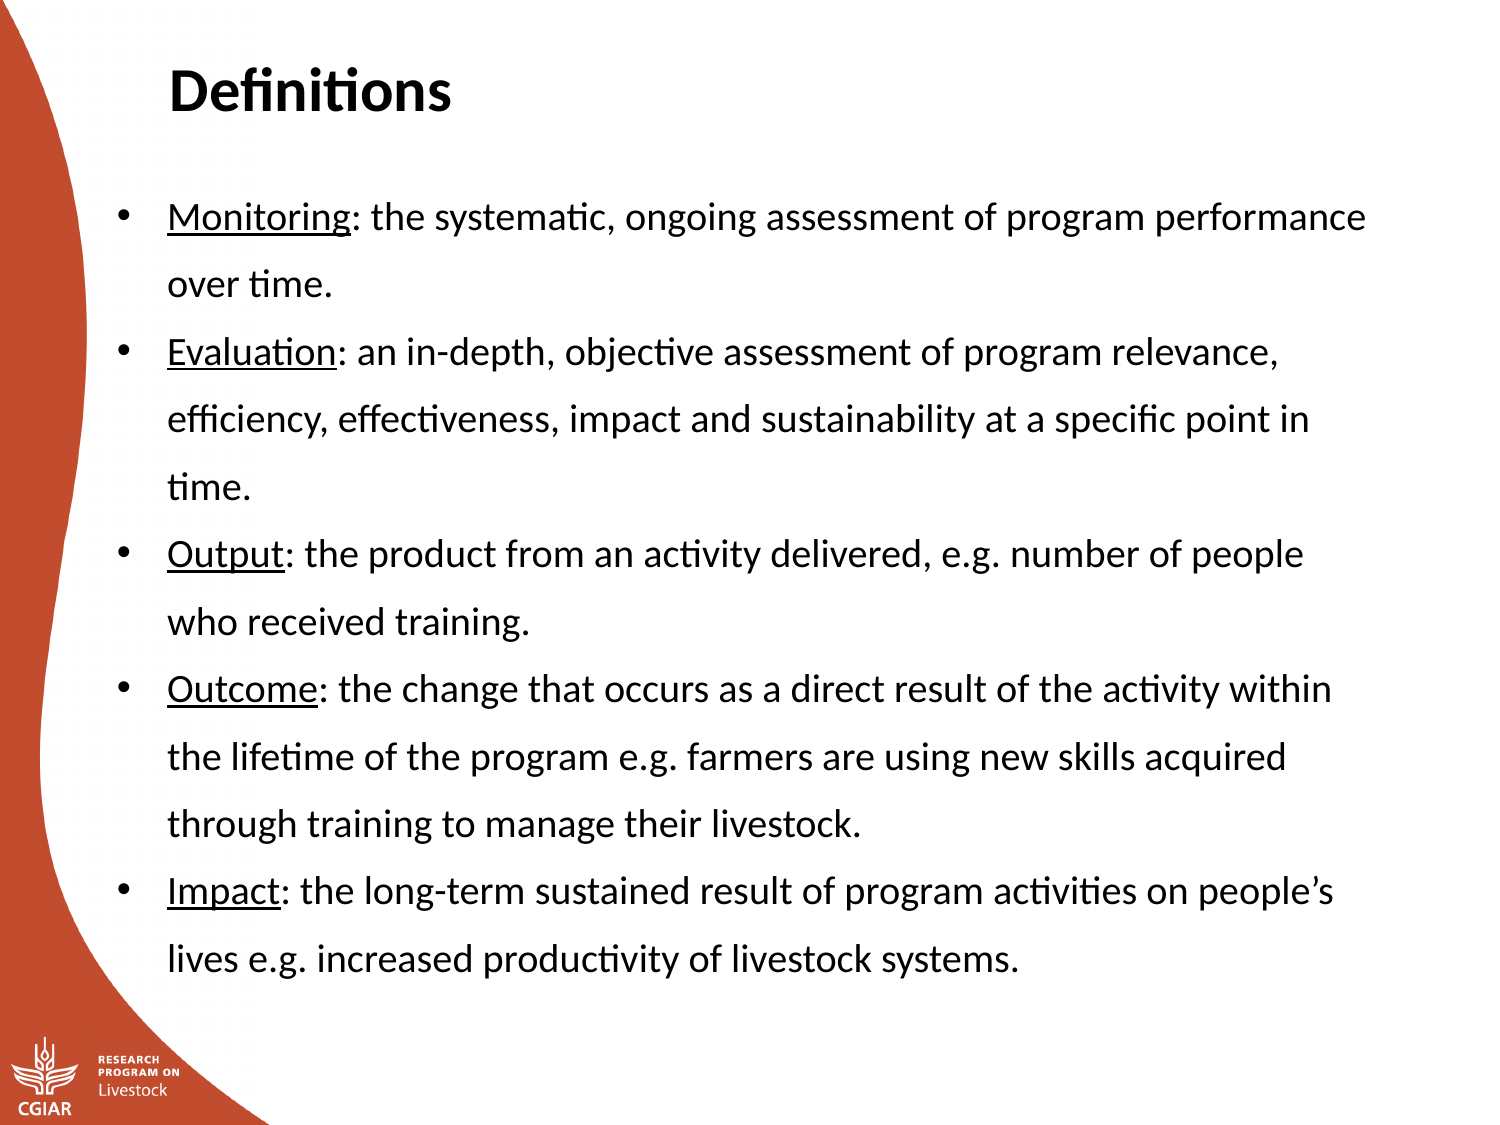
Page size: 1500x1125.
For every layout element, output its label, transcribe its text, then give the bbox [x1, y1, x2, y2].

picture [0, 0, 270, 1125]
list Monitoring: the systematic, ongoing assessment of program performance over time. Evaluation: an in-depth, objective assessment of program relevance, efficiency, effectiveness, impact and sustainability at a specific point in time. Output: the product from an activity delivered, e.g. number of people who received training. Outcome: the change that occurs as a direct result of the activity within the lifetime of the program e.g. farmers are using new skills acquired through training to manage their livestock. Impact: the long-term sustained result of program activities on people’s lives e.g. increased productivity of livestock systems. [101, 163, 1393, 993]
list Definitions [154, 41, 1393, 141]
